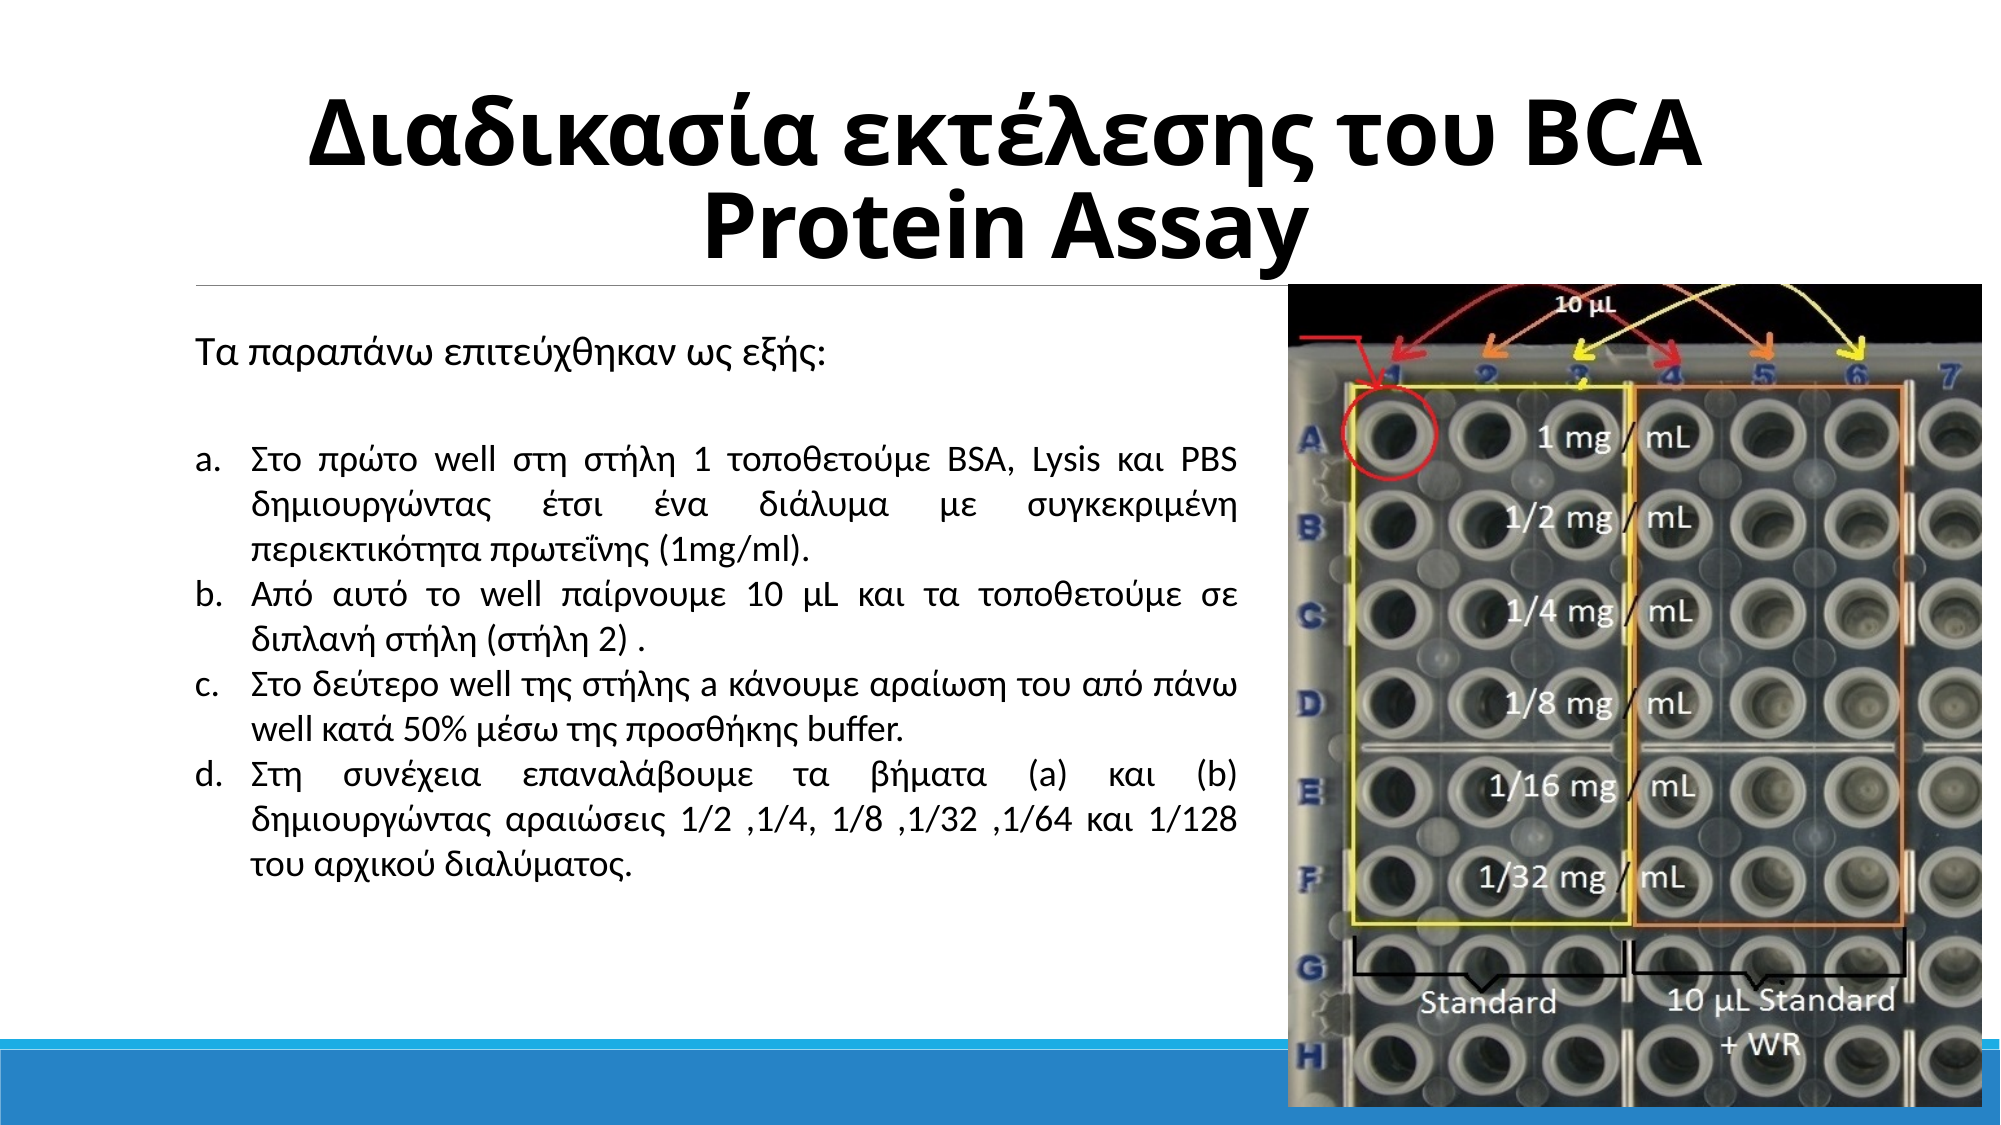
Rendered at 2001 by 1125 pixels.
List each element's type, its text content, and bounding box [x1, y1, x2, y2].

picture [1287, 284, 1983, 1108]
list Τα παραπάνω επιτεύχθηκαν ως εξής: [180, 321, 1285, 391]
title Διαδικασία εκτέλεσης του BCA Protein Assay [180, 47, 1830, 285]
text_box Στο πρώτο well στη στήλη 1 τοποθετούμε BSA, Lysis και PBS δημιουργώντας έτσι ένα διάλυμα με συγκεκριμένη περιεκτικότητα πρωτεΐνης (1mg/ml). Από αυτό το well παίρνουμε 10 μL και τα τοποθετούμε σε διπλανή στήλη (στήλη 2) . Στο δεύτερο well της στήλης a κάνουμε αραίωση του από πάνω well κατά 50% μέσω της προσθήκης buffer. Στη συνέχεια επαναλάβουμε τα βήματα (a) και (b) δημιουργώντας αραιώσεις 1/2 ,1/4, 1/8 ,1/32 ,1/64 και 1/128 του αρχικού διαλύματος. [180, 426, 1254, 892]
